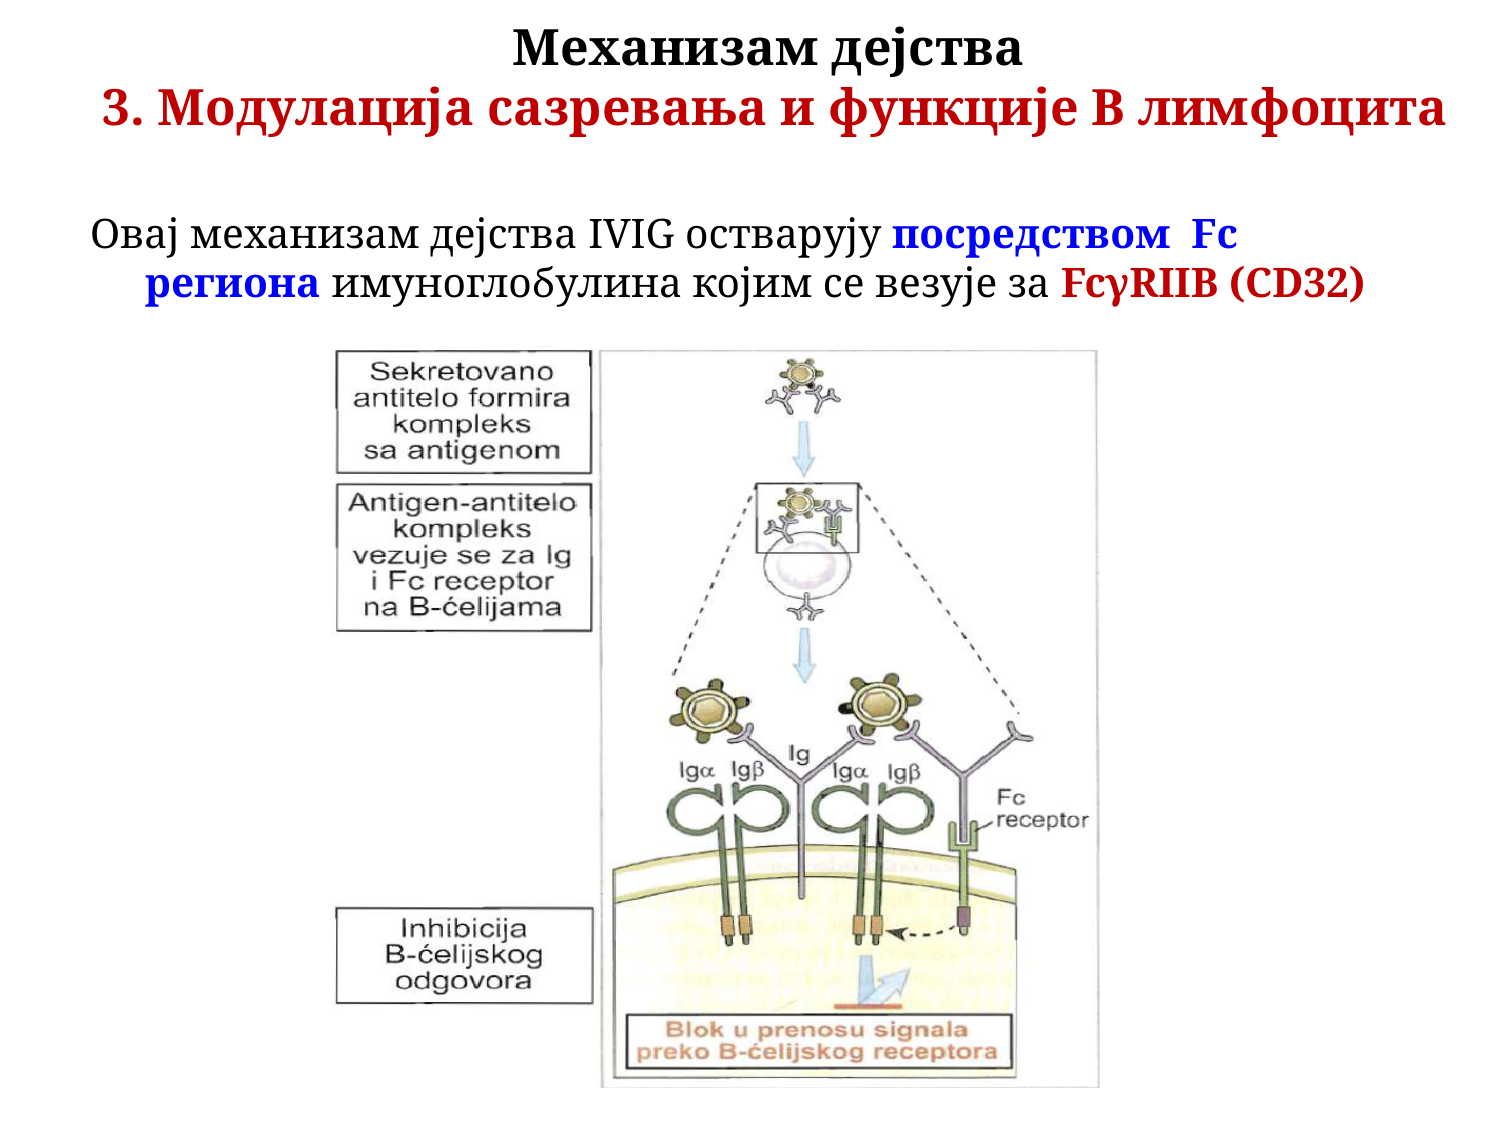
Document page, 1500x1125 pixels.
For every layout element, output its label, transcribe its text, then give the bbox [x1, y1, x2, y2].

title Механизам дејства 3. Модулација сазревања и функције В лимфоцита [37, 0, 1500, 150]
picture [324, 349, 1101, 1088]
list Овај механизам дејства IVIG остварују посредством Fс региона имуноглобулина којим се везује за FcγRIIВ (CD32) [75, 200, 1388, 338]
